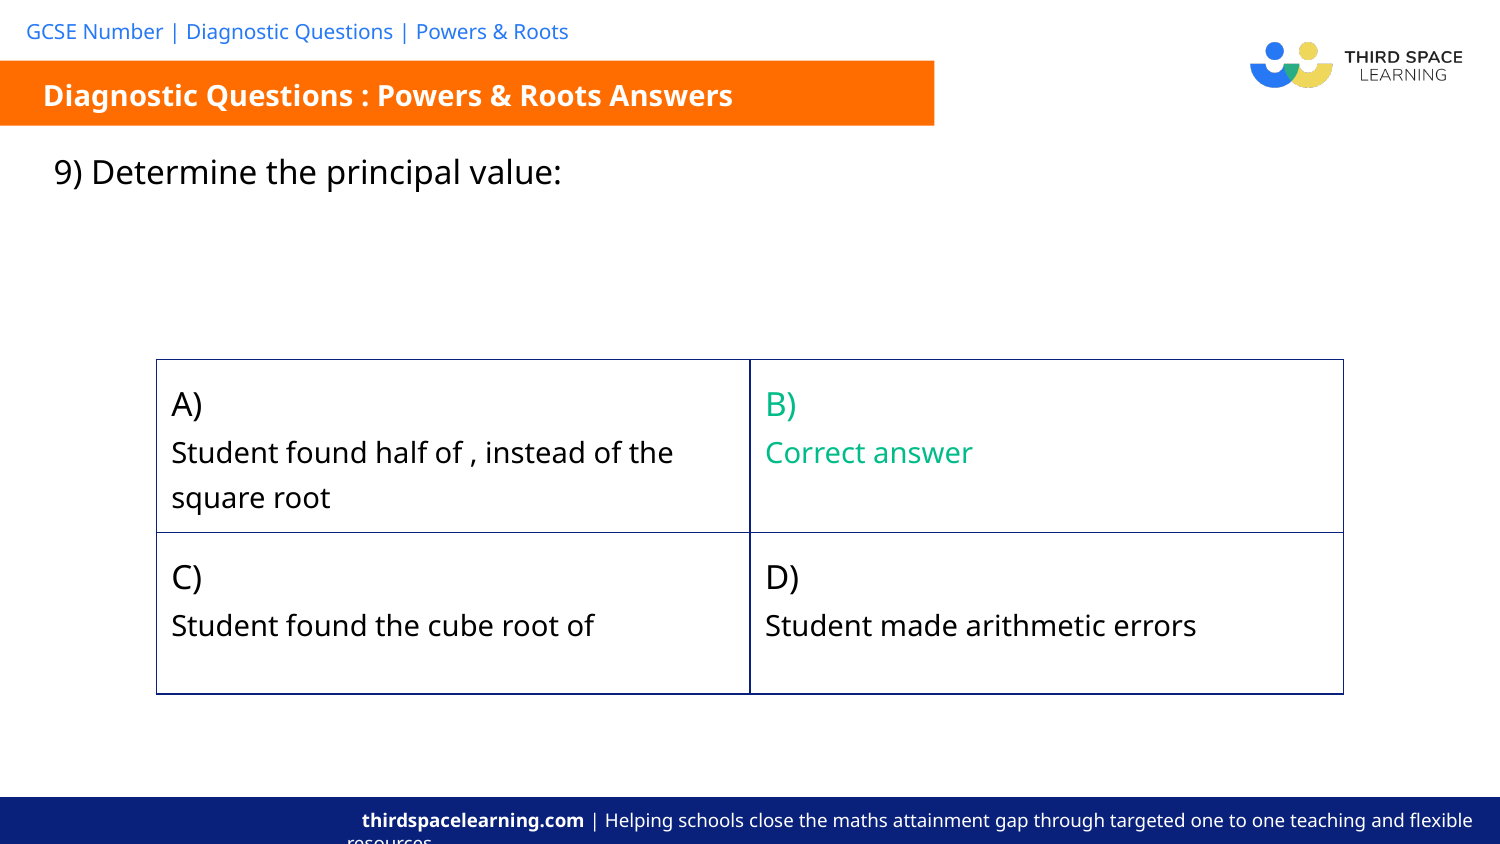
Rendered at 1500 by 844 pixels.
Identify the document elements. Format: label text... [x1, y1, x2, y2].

picture [1250, 33, 1465, 99]
text_box Diagnostic Questions : Powers & Roots Answers [27, 61, 778, 127]
